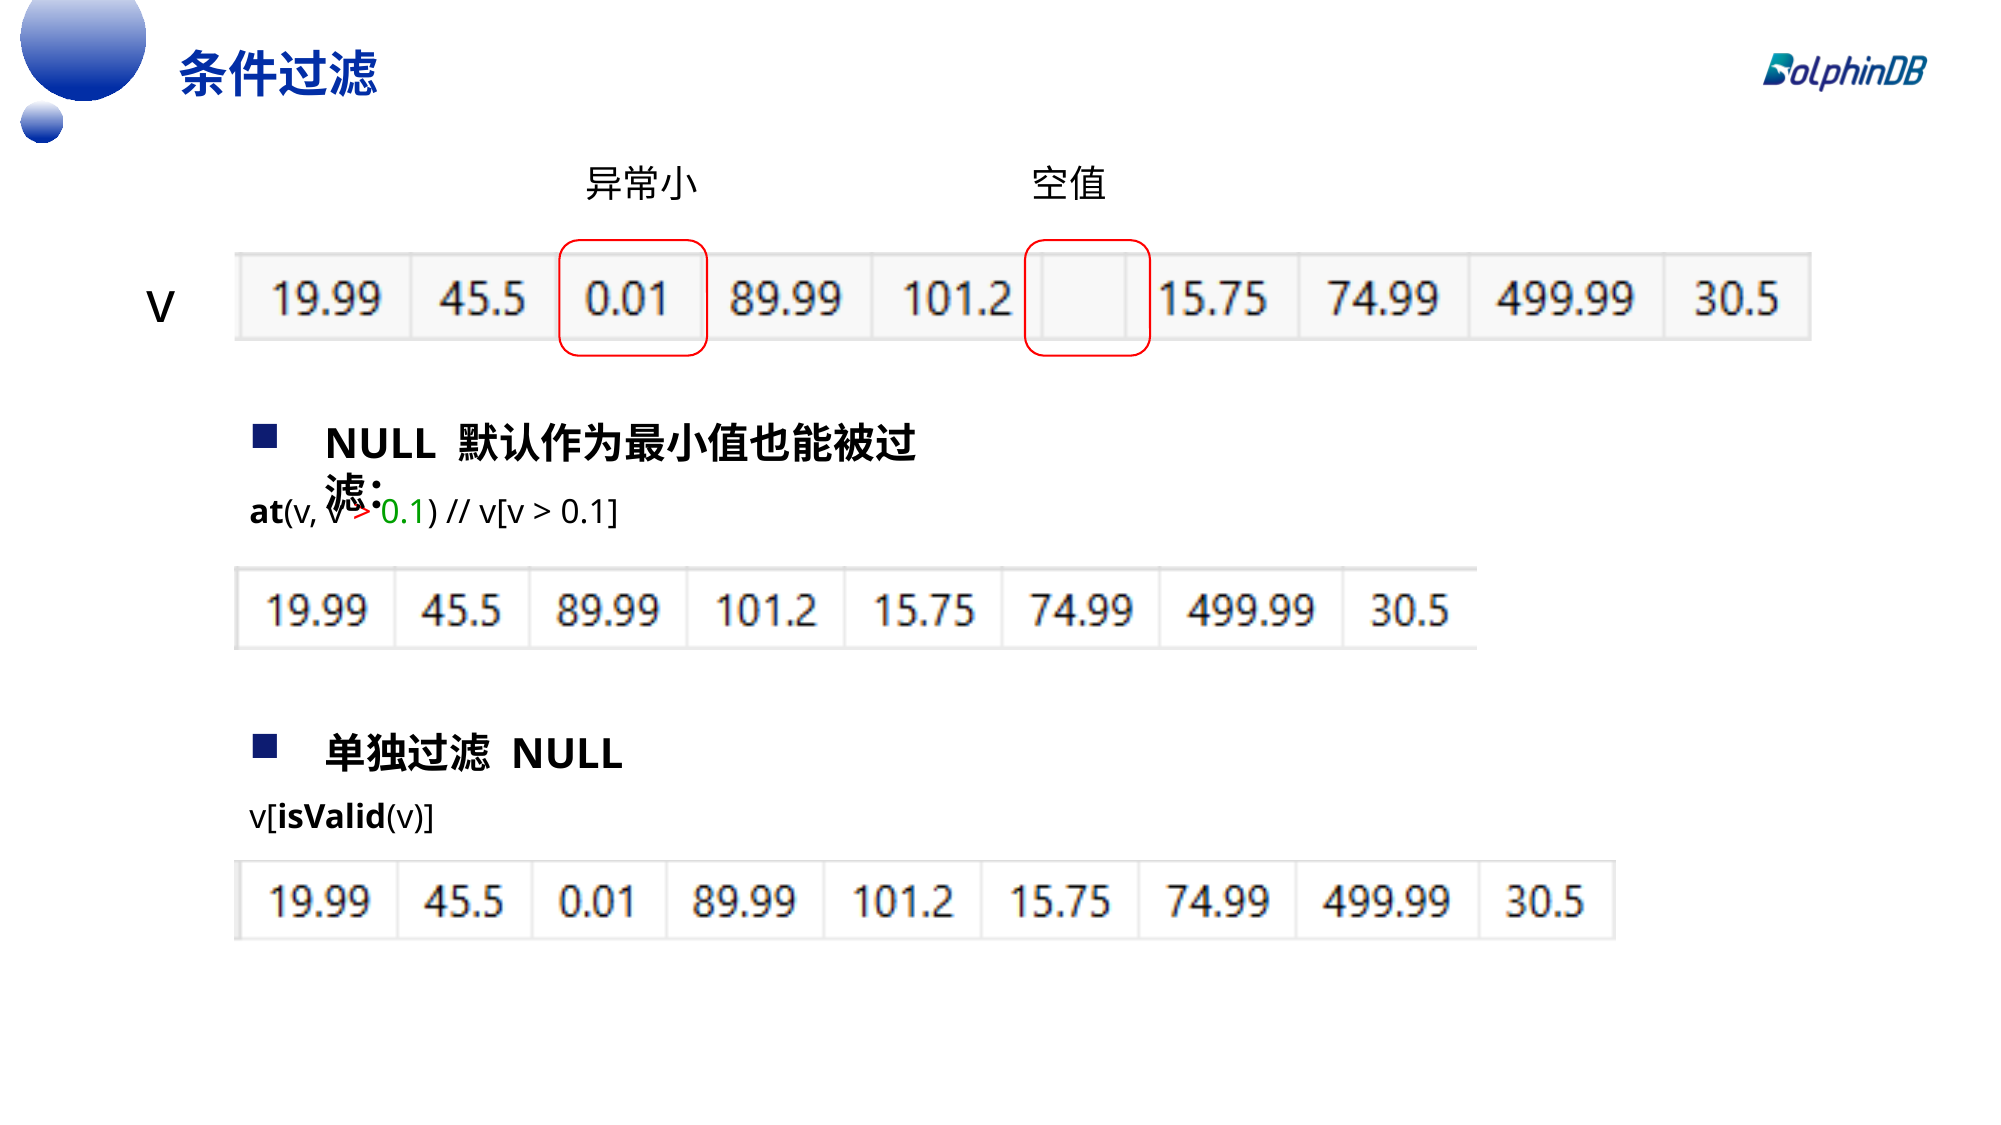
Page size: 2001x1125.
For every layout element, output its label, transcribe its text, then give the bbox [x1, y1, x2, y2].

text_box at(v, v > 0.1) // v[v > 0.1] [234, 488, 1068, 538]
text_box [559, 342, 708, 357]
text_box NULL 默认作为最小值也能被过滤： [234, 409, 973, 525]
text_box 条件过滤 [163, 35, 1245, 110]
picture [1755, 47, 1929, 93]
text_box 空值 [987, 152, 1152, 213]
picture [234, 566, 1477, 650]
text_box [1025, 239, 1150, 252]
text_box 单独过滤 NULL [234, 719, 959, 785]
text_box [19, 0, 147, 102]
text_box [19, 99, 64, 144]
text_box [1024, 342, 1151, 357]
picture [234, 860, 1617, 944]
text_box v[isValid(v)] [234, 793, 1068, 843]
text_box [559, 239, 707, 252]
text_box v [131, 256, 204, 342]
text_box 异常小 [559, 152, 723, 213]
picture [234, 252, 1812, 342]
